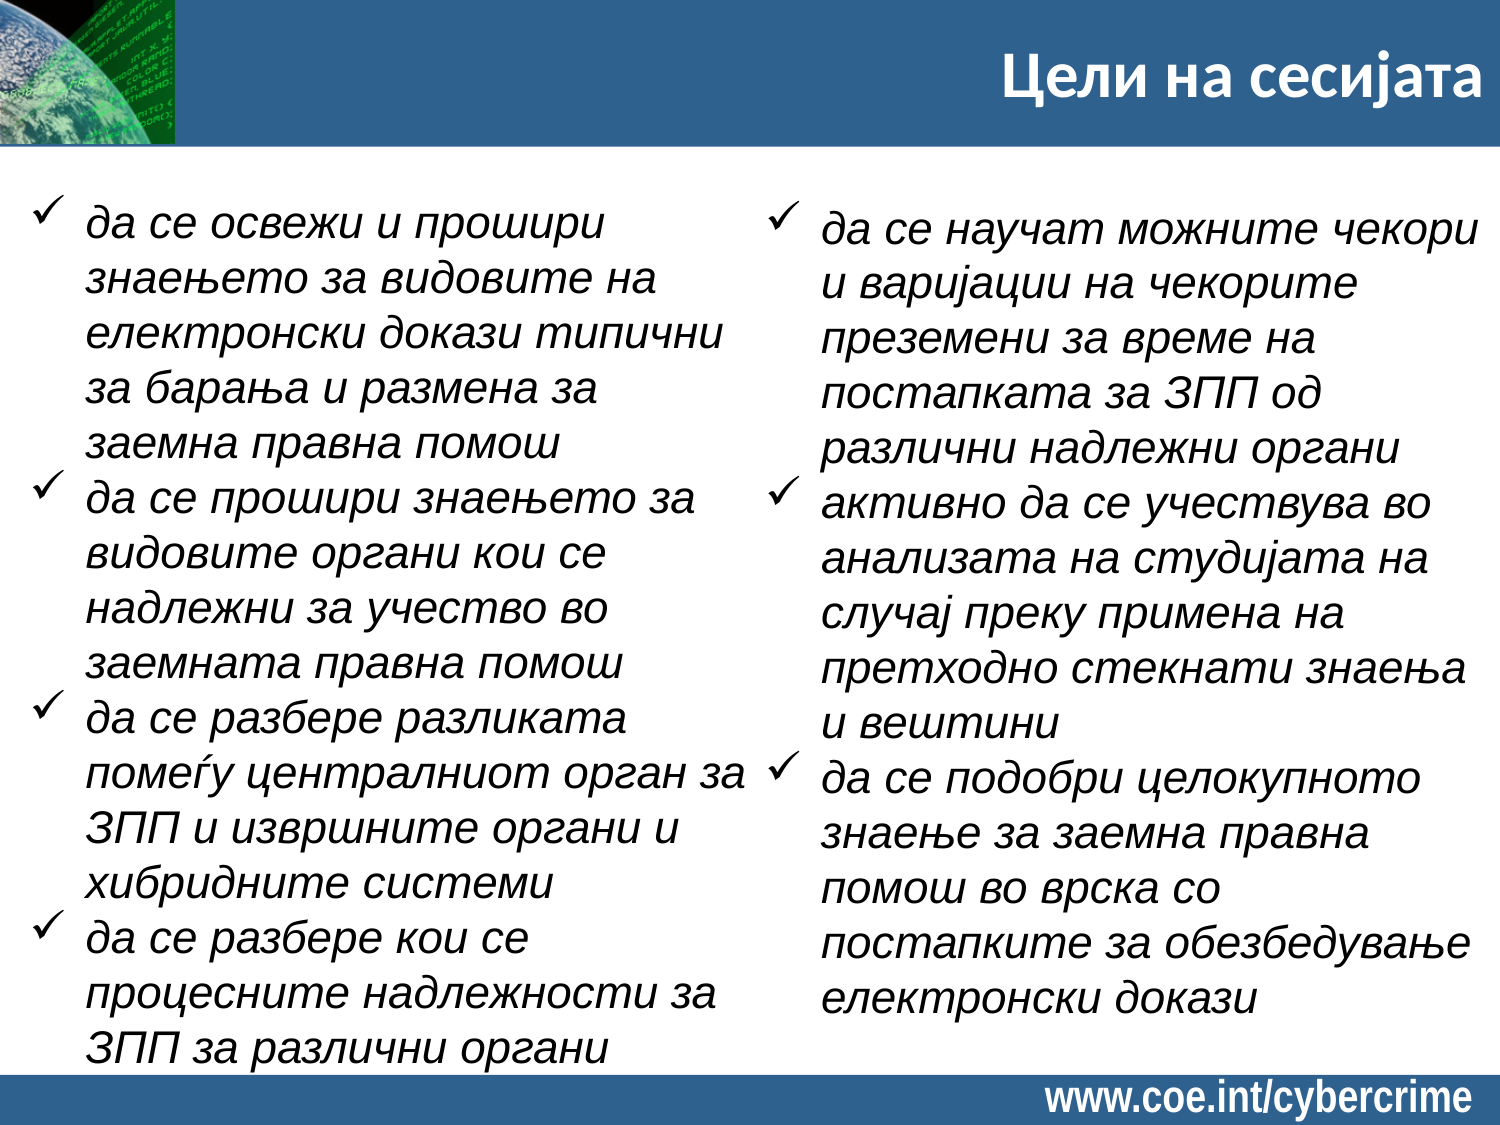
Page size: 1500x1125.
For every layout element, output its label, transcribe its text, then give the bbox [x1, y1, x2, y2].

text_box www.coe.int/cybercrime [1030, 1059, 1500, 1125]
text_box да се научат можните чекори и варијации на чекорите преземени за време на постапката за ЗПП од различни надлежни органи активно да се учествува во анализата на студијата на случај преку примена на претходно стекнати знаења и вештини да се подобри целокупното знаење за заемна правна помош во врска со постапките за обезбедување електронски докази [749, 190, 1500, 1031]
text_box [0, 1073, 1030, 1125]
picture [0, 0, 175, 144]
text_box Цели на сесијата [177, 0, 1500, 149]
text_box да се освежи и прошири знаењето за видовите на електронски докази типични за барања и размена за заемна правна помош да се прошири знаењето за видовите органи кои се надлежни за учество во заемната правна помош да се разбере разликата помеѓу централниот орган за ЗПП и извршните органи и хибридните системи да се разбере кои се процесните надлежности за ЗПП за различни органи [14, 185, 777, 1080]
